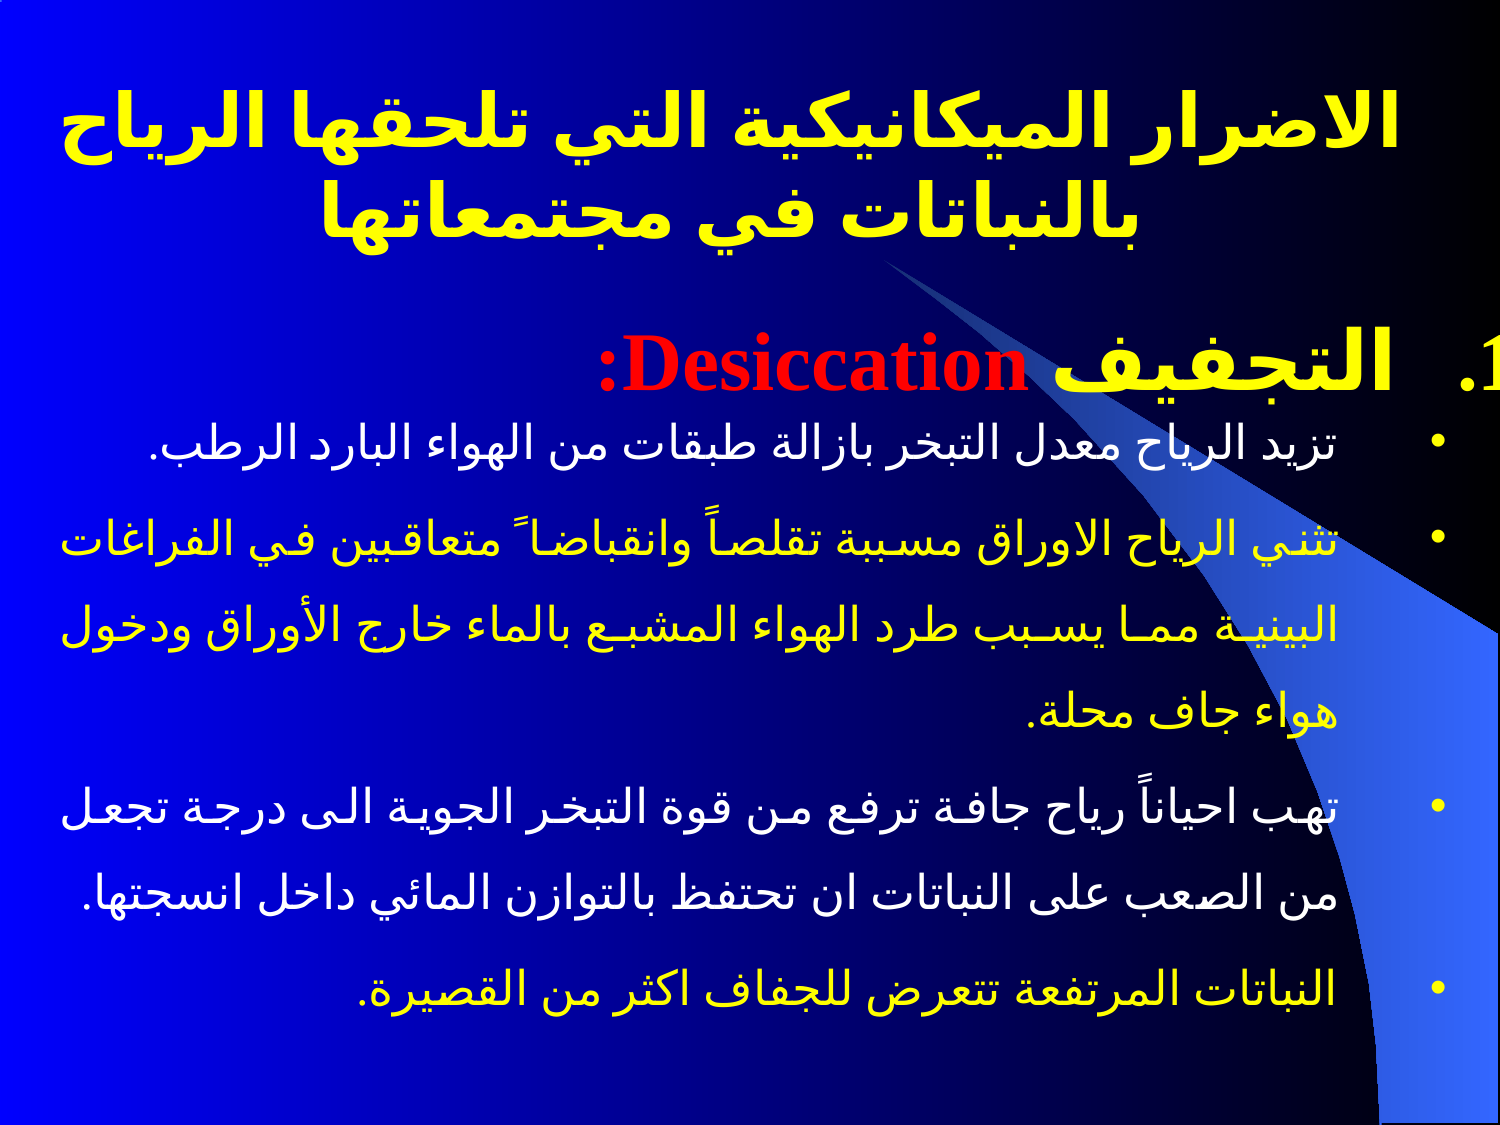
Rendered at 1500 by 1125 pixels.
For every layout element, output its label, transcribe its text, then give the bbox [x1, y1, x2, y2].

text_box التجفيف Desiccation: [579, 249, 1500, 415]
title الاضرار الميكانيكية التي تلحقها الرياح بالنباتات في مجتمعاتها [37, 30, 1426, 296]
list تزيد الرياح معدل التبخر بازالة طبقات من الهواء البارد الرطب. تثني الرياح الاوراق مسببة تقلصاً وانقباضا ً متعاقبين في الفراغات البينية مما يسبب طرد الهواء المشبع بالماء خارج الأوراق ودخول هواء جاف محلة. تهب احياناً رياح جافة ترفع من قوة التبخر الجوية الى درجة تجعل من الصعب على النباتات ان تحتفظ بالتوازن المائي داخل انسجتها. النباتات المرتفعة تتعرض للجفاف اكثر من القصيرة. [29, 374, 1471, 1083]
